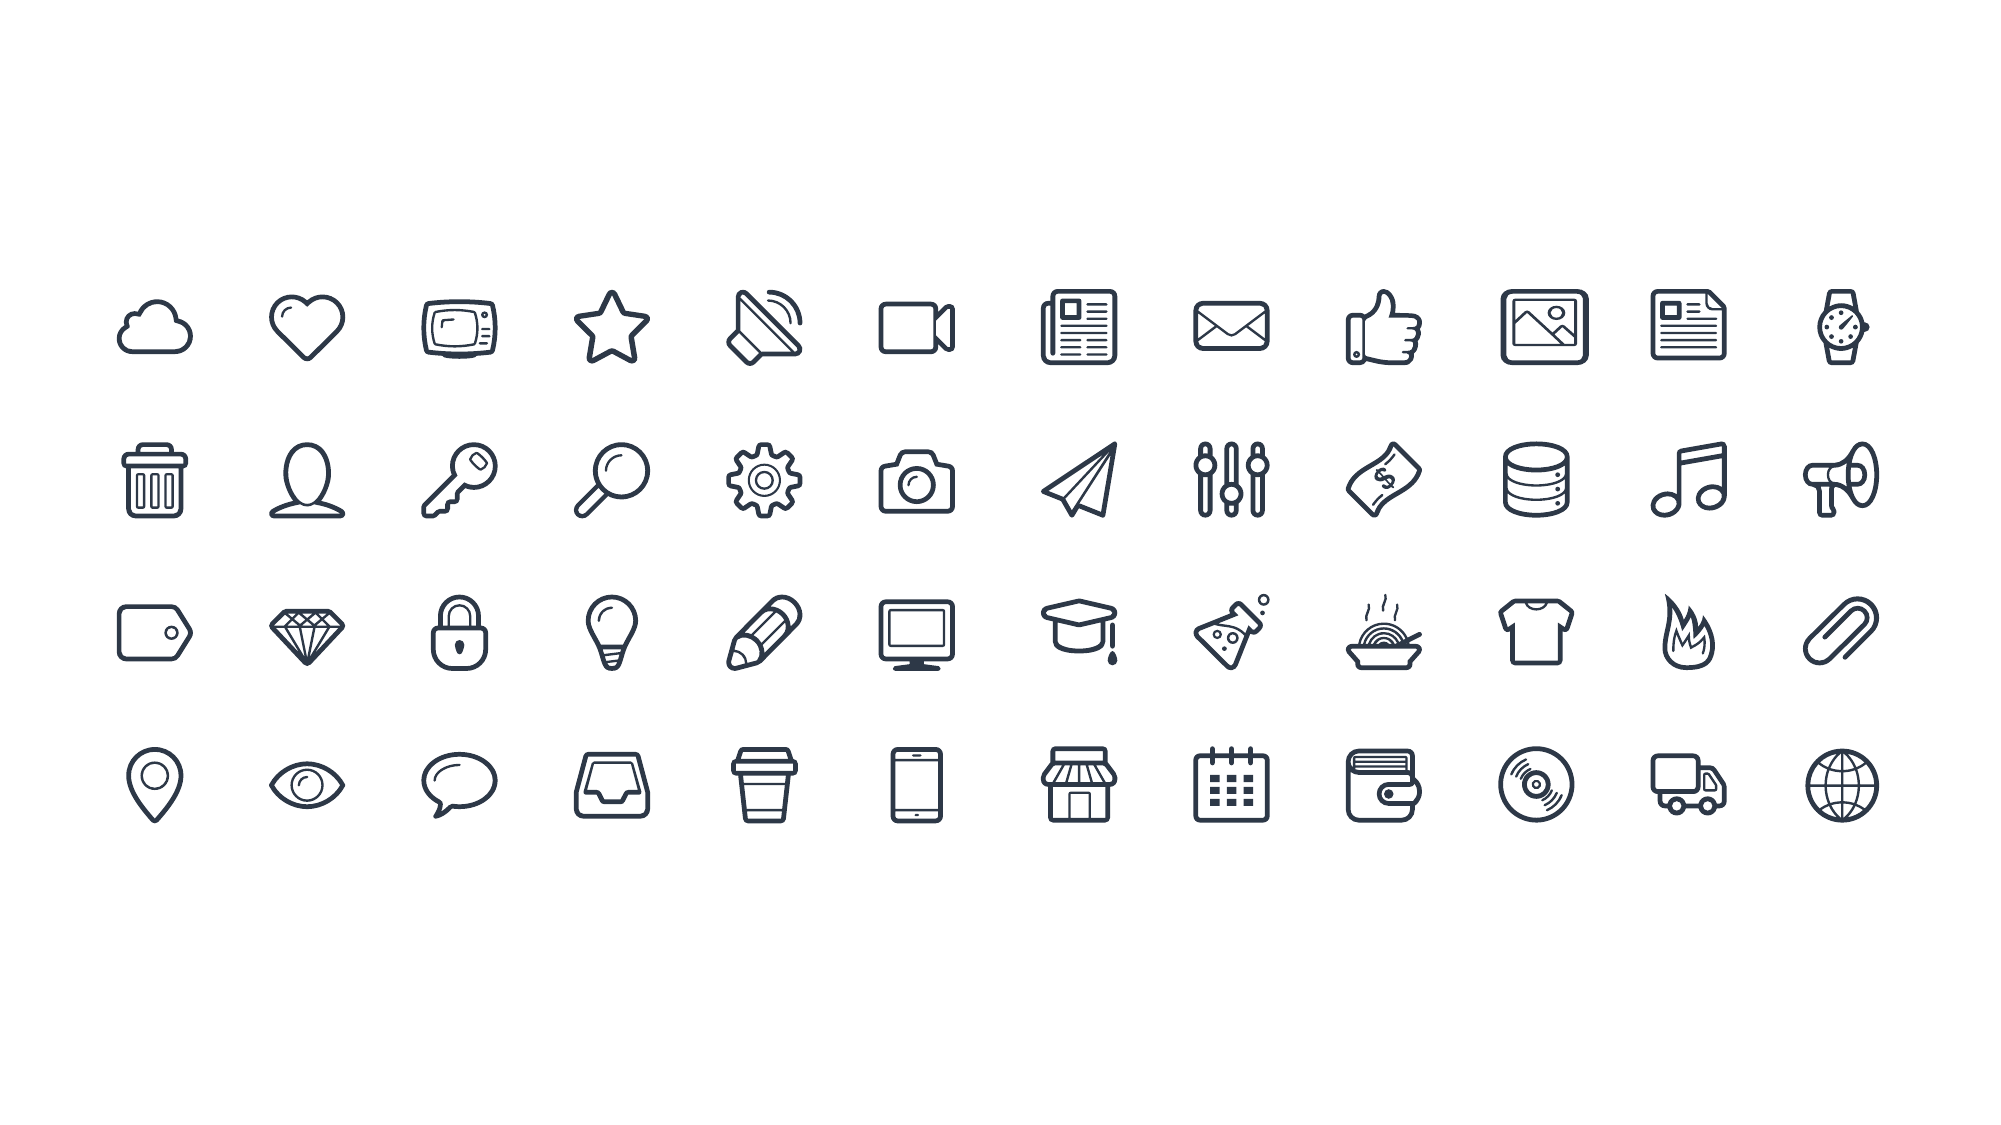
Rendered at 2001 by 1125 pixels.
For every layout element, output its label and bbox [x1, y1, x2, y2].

text_box [573, 751, 651, 819]
text_box [1210, 798, 1220, 806]
text_box [1193, 746, 1270, 823]
text_box [421, 299, 498, 359]
text_box [1210, 774, 1220, 783]
text_box [150, 473, 160, 509]
text_box [1040, 598, 1118, 666]
text_box [878, 301, 955, 355]
text_box [1226, 786, 1237, 794]
text_box [290, 768, 324, 802]
text_box [1650, 441, 1727, 518]
text_box [1805, 748, 1880, 823]
text_box [1345, 593, 1422, 671]
text_box [1498, 746, 1575, 823]
text_box [1210, 786, 1220, 794]
text_box [731, 747, 798, 824]
text_box [421, 751, 498, 819]
text_box [1243, 786, 1254, 794]
text_box [574, 289, 650, 364]
text_box [878, 449, 955, 514]
text_box [1040, 441, 1118, 518]
text_box [1498, 598, 1575, 666]
text_box [1243, 774, 1254, 783]
text_box [1345, 441, 1422, 518]
text_box [1243, 798, 1254, 806]
text_box [1226, 798, 1237, 806]
text_box [1802, 596, 1880, 666]
text_box [726, 442, 803, 519]
text_box [1650, 288, 1727, 361]
text_box [1384, 789, 1394, 799]
text_box [1817, 288, 1870, 366]
text_box [269, 294, 346, 362]
text_box [269, 442, 346, 519]
text_box [1500, 288, 1589, 366]
text_box [878, 599, 955, 671]
text_box [430, 594, 489, 671]
text_box [135, 473, 146, 509]
text_box [121, 442, 189, 519]
text_box [116, 604, 193, 662]
text_box [269, 761, 346, 810]
text_box [1193, 441, 1270, 518]
text_box [421, 442, 498, 519]
text_box [1345, 288, 1422, 366]
text_box [726, 594, 803, 671]
text_box [1193, 593, 1270, 671]
text_box [890, 747, 943, 824]
text_box [164, 473, 174, 509]
text_box [1193, 300, 1270, 351]
text_box [1650, 753, 1727, 816]
text_box [726, 289, 803, 366]
text_box [1662, 593, 1715, 671]
text_box [297, 775, 309, 787]
text_box [573, 442, 651, 519]
text_box [1345, 748, 1422, 823]
text_box [1502, 441, 1570, 518]
text_box [1040, 288, 1118, 366]
text_box [583, 761, 642, 805]
text_box [116, 299, 193, 355]
text_box [1226, 774, 1237, 783]
text_box [1802, 441, 1880, 518]
text_box [1040, 746, 1118, 823]
text_box [585, 594, 639, 671]
text_box [126, 747, 184, 824]
text_box [269, 608, 346, 667]
